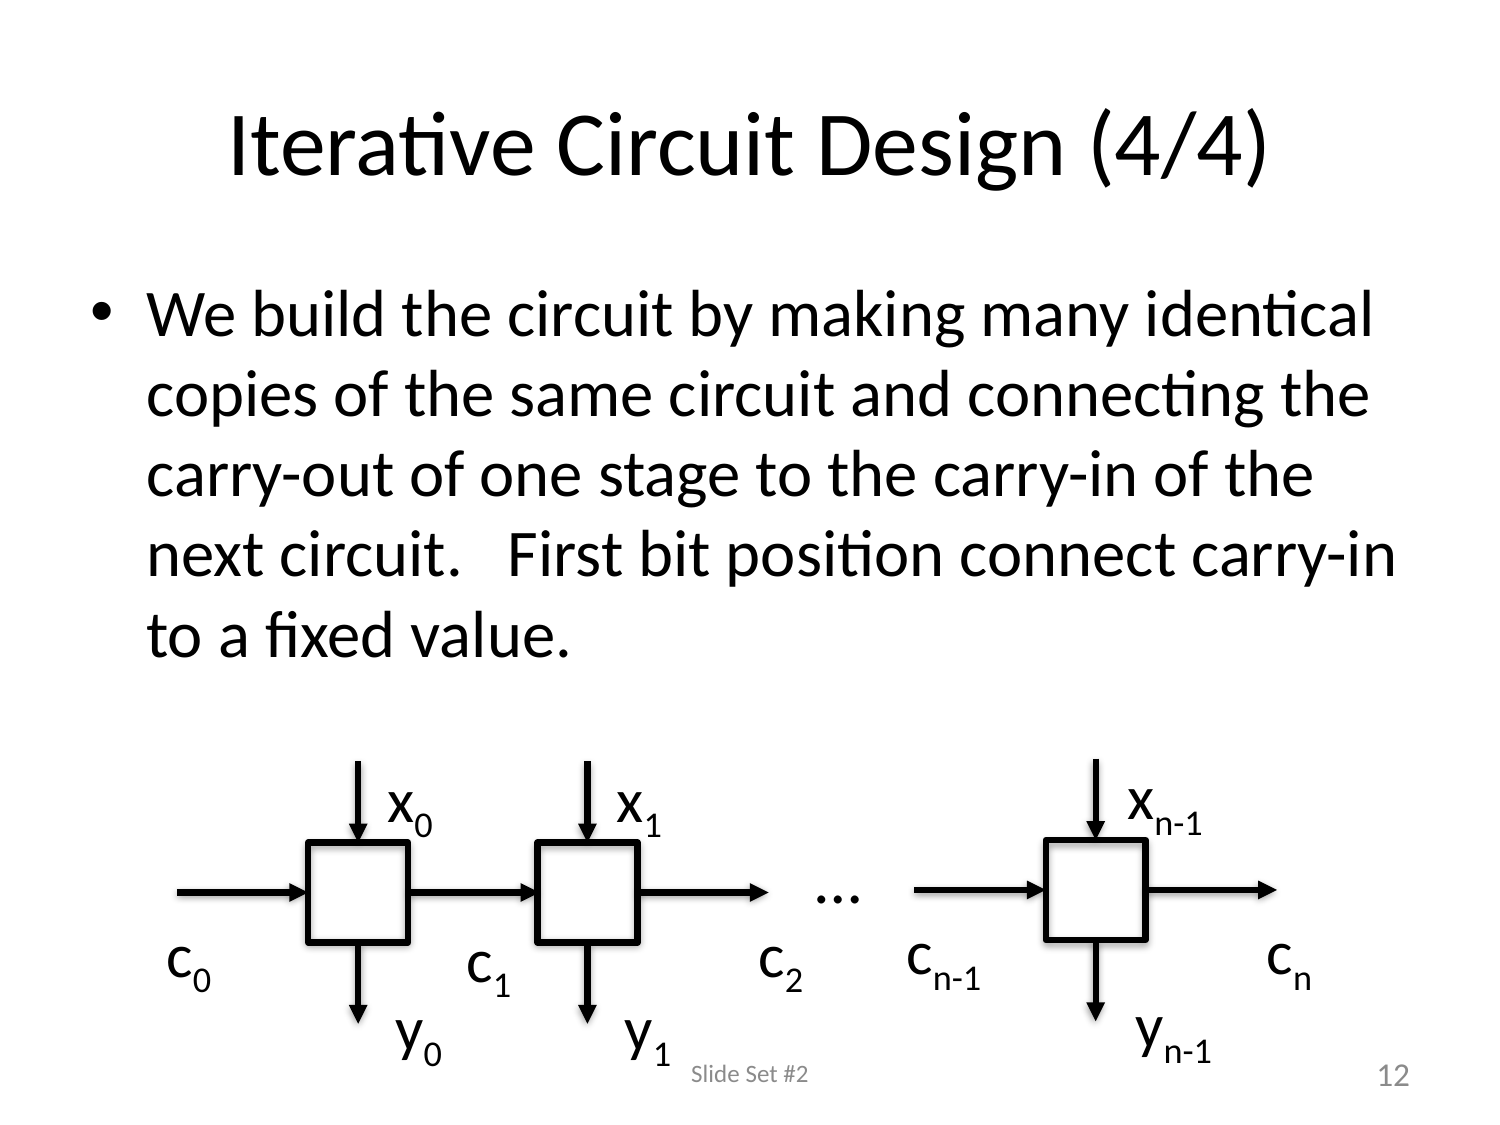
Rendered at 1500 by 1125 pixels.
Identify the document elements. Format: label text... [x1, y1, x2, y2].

slide_number 12 [1074, 1042, 1425, 1103]
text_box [149, 752, 535, 1072]
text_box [537, 752, 821, 1072]
text_box … [825, 829, 877, 925]
title Iterative Circuit Design (4/4) [75, 45, 1425, 233]
list We build the circuit by making many identical copies of the same circuit and connecting the carry-out of one stage to the carry-in of the next circuit. First bit position connect carry-in to a fixed value. [75, 262, 1425, 1005]
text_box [887, 749, 1330, 1070]
footer Slide Set #2 [512, 1042, 988, 1103]
